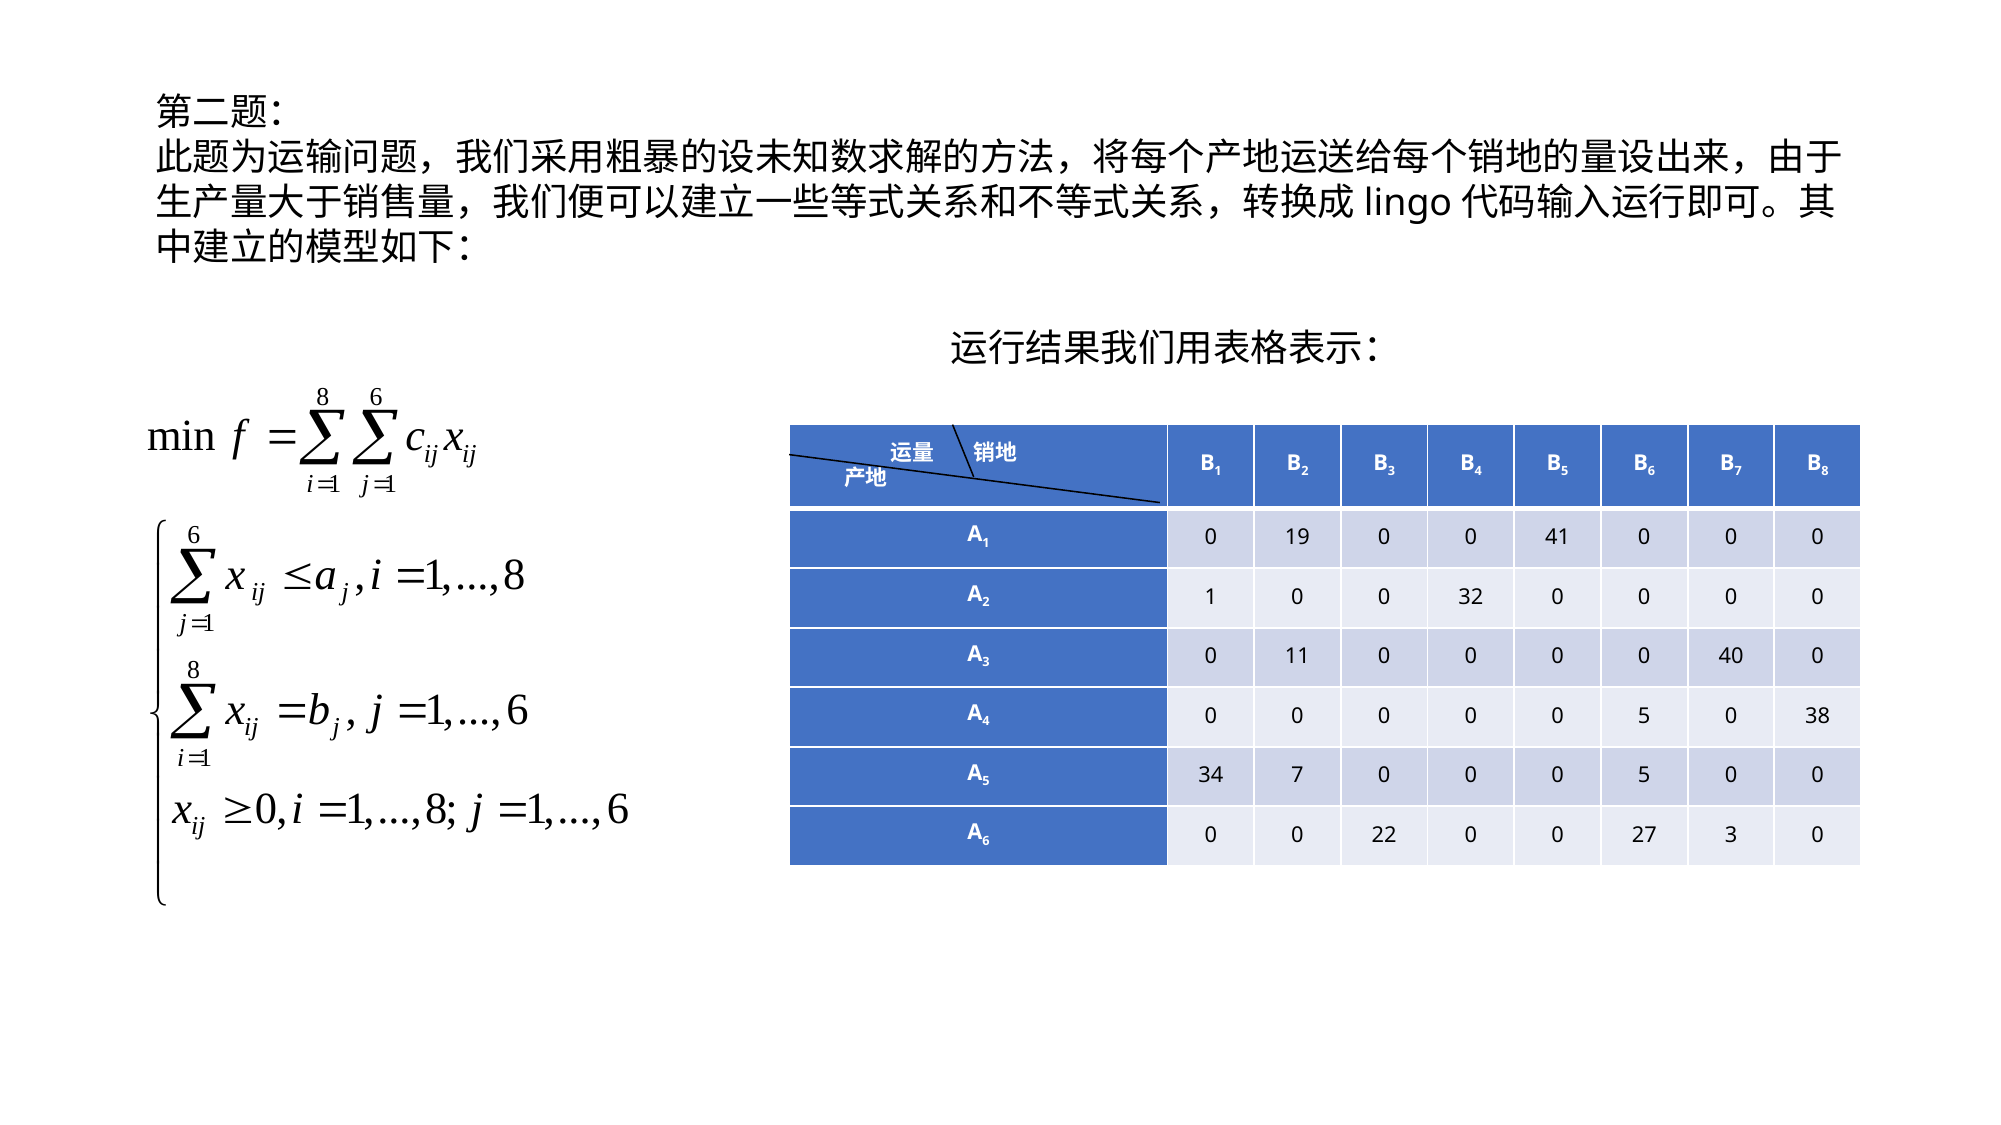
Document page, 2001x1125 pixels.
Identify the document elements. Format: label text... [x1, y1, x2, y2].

table_cell 0 [1342, 629, 1427, 686]
table_cell 0 [1428, 688, 1513, 746]
table_cell A3 [790, 629, 1167, 686]
table_cell 0 [1515, 688, 1600, 746]
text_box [140, 377, 637, 914]
table_cell 0 [1168, 629, 1253, 686]
table_header B3 [1342, 425, 1427, 506]
table_cell A2 [790, 569, 1167, 627]
table_cell A5 [790, 748, 1167, 805]
table_cell 1 [1168, 569, 1253, 627]
table_cell 0 [1515, 807, 1600, 865]
table_cell 0 [1342, 569, 1427, 627]
table_cell 0 [1515, 569, 1600, 627]
table_header B2 [1255, 425, 1340, 506]
table_cell 0 [1689, 511, 1773, 567]
table_cell 19 [1255, 511, 1340, 567]
table_cell 0 [1428, 511, 1513, 567]
table_cell 0 [1775, 569, 1860, 627]
table_cell 11 [1255, 629, 1340, 686]
table_cell 0 [1515, 629, 1600, 686]
table_cell 0 [1342, 688, 1427, 746]
table_header B8 [1775, 425, 1860, 506]
table_header B4 [1428, 425, 1513, 506]
table_cell 34 [1168, 748, 1253, 805]
table_cell 22 [1342, 807, 1427, 865]
table_cell 5 [1602, 688, 1687, 746]
table_cell 3 [1689, 807, 1773, 865]
table_cell 0 [1168, 511, 1253, 567]
table_cell 0 [1602, 511, 1687, 567]
table_header B1 [1168, 425, 1253, 506]
table_header 运量 销地 产地 [790, 425, 1167, 506]
table_header B5 [1515, 425, 1600, 506]
table_cell 0 [1255, 569, 1340, 627]
table_cell 0 [1342, 511, 1427, 567]
text_box 运行结果我们用表格表示： [936, 316, 1677, 377]
table_cell A4 [790, 688, 1167, 746]
table_cell 0 [1602, 629, 1687, 686]
table_cell A1 [790, 511, 1167, 567]
table_cell 0 [1602, 569, 1687, 627]
table_cell 0 [1689, 748, 1773, 805]
table_cell 0 [1255, 688, 1340, 746]
table_cell 0 [1428, 807, 1513, 865]
table_cell 0 [1689, 569, 1773, 627]
table_cell 0 [1428, 748, 1513, 805]
table_cell 0 [1342, 748, 1427, 805]
table_cell 0 [1775, 511, 1860, 567]
table_header B6 [1602, 425, 1687, 506]
table_cell 40 [1689, 629, 1773, 686]
table_cell 0 [1428, 629, 1513, 686]
table_cell 5 [1602, 748, 1687, 805]
table_cell 0 [1689, 688, 1773, 746]
table_cell A6 [790, 807, 1167, 865]
table_cell 0 [1168, 688, 1253, 746]
table_cell 0 [1255, 807, 1340, 865]
table_cell 7 [1255, 748, 1340, 805]
table_cell 38 [1775, 688, 1860, 746]
table_cell 0 [1775, 748, 1860, 805]
table_cell 0 [1775, 629, 1860, 686]
table_cell 41 [1515, 511, 1600, 567]
table_cell 0 [1168, 807, 1253, 865]
table_cell 0 [1515, 748, 1600, 805]
table_cell 0 [1775, 807, 1860, 865]
table_header B7 [1689, 425, 1773, 506]
table_cell 32 [1428, 569, 1513, 627]
table_cell 27 [1602, 807, 1687, 865]
text_box 第二题： 此题为运输问题，我们采用粗暴的设未知数求解的方法，将每个产地运送给每个销地的量设出来，由于生产量大于销售量，我们便可以建立一些等式关系和不等式关系，转换成lingo代码输入运行即可。其中建立的模型如下： [140, 80, 1860, 276]
